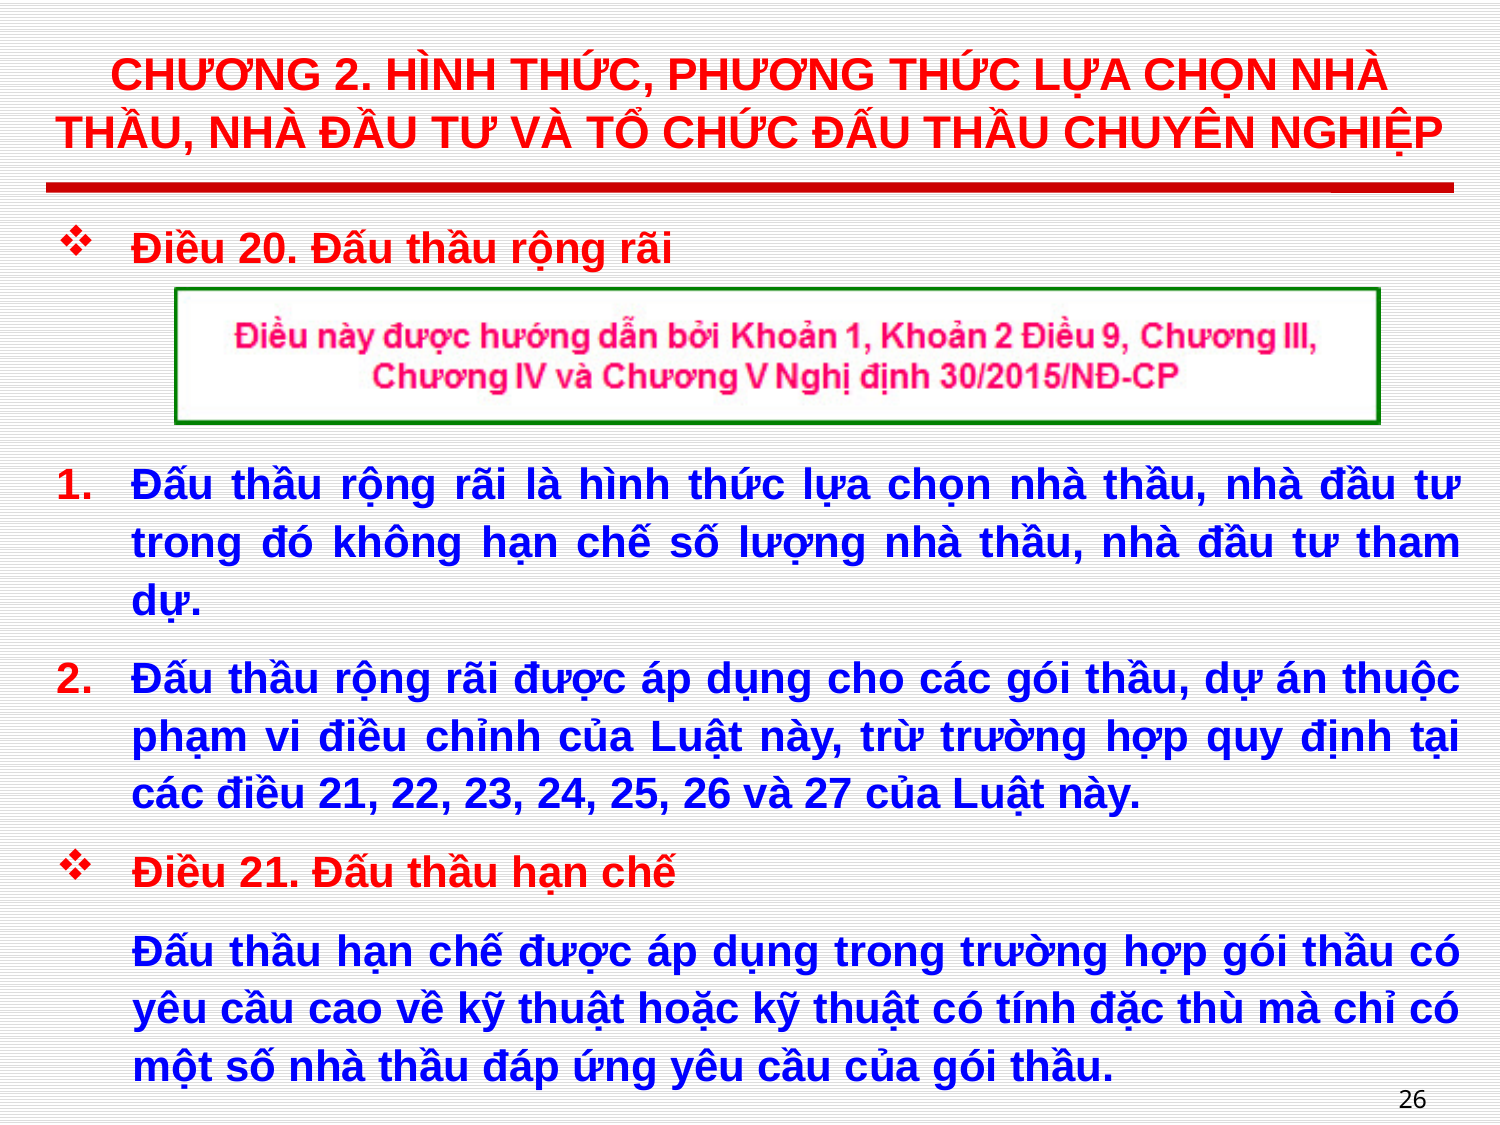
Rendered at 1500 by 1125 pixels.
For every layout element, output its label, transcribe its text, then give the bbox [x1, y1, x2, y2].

text_box Điều 20. Đấu thầu rộng rãi Đấu thầu rộng rãi là hình thức lựa chọn nhà thầu, nhà đầu tư trong đó không hạn chế số lượng nhà thầu, nhà đầu tư tham dự. Đấu thầu rộng rãi được áp dụng cho các gói thầu, dự án thuộc phạm vi điều chỉnh của Luật này, trừ trường hợp quy định tại các điều 21, 22, 23, 24, 25, 26 và 27 của Luật này. Điều 21. Đấu thầu hạn chế Đấu thầu hạn chế được áp dụng trong trường hợp gói thầu có yêu cầu cao về kỹ thuật hoặc kỹ thuật có tính đặc thù mà chỉ có một số nhà thầu đáp ứng yêu cầu của gói thầu. [23, 199, 1477, 1088]
title CHƯƠNG 2. HÌNH THỨC, PHƯƠNG THỨC LỰA CHỌN NHÀ THẦU, NHÀ ĐẦU TƯ VÀ TỔ CHỨC ĐẤU THẦU CHUYÊN NGHIỆP [38, 24, 1463, 175]
picture [174, 287, 1382, 426]
